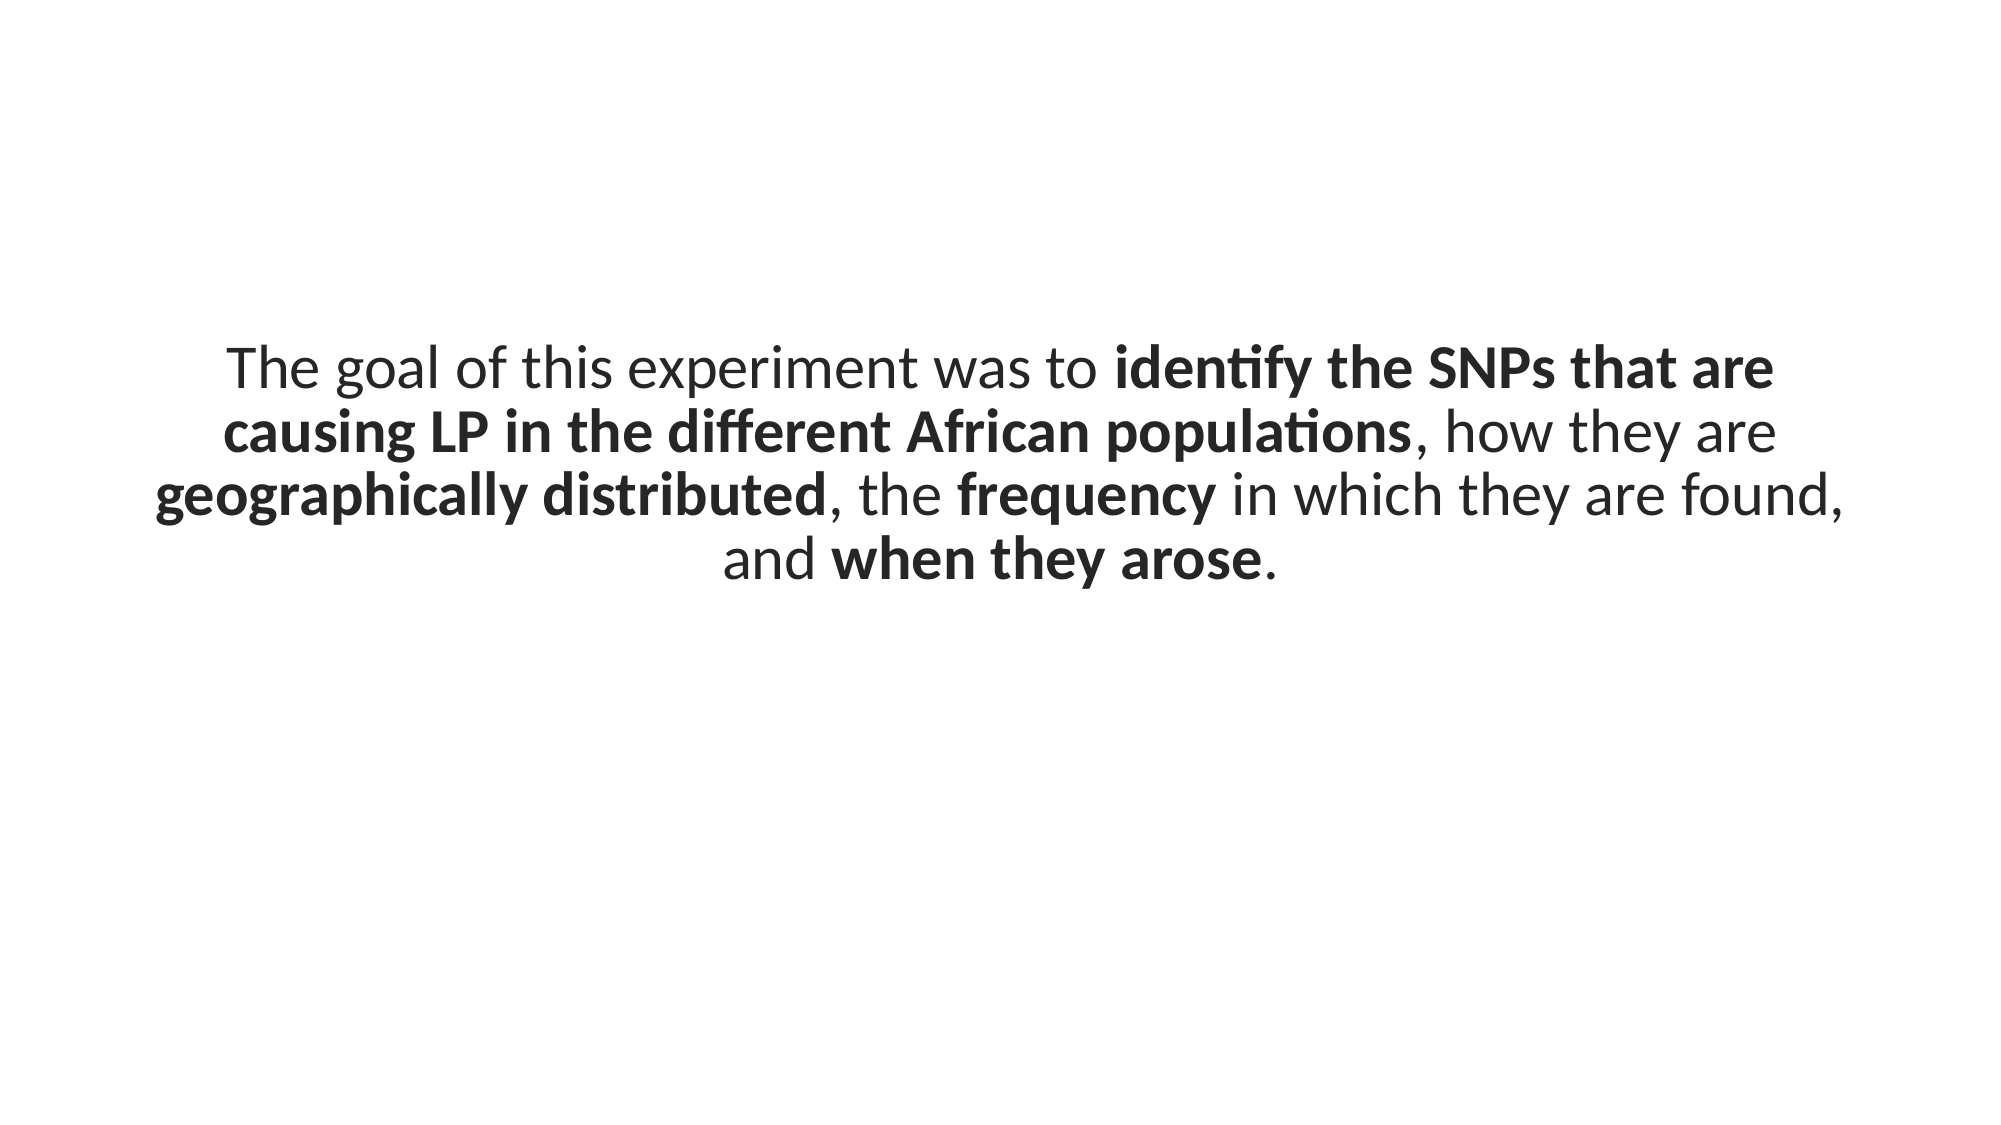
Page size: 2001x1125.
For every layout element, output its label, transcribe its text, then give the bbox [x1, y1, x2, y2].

list The goal of this experiment was to identify the SNPs that are causing LP in the different African populations, how they are geographically distributed, the frequency in which they are found, and when they arose. [111, 329, 1876, 948]
